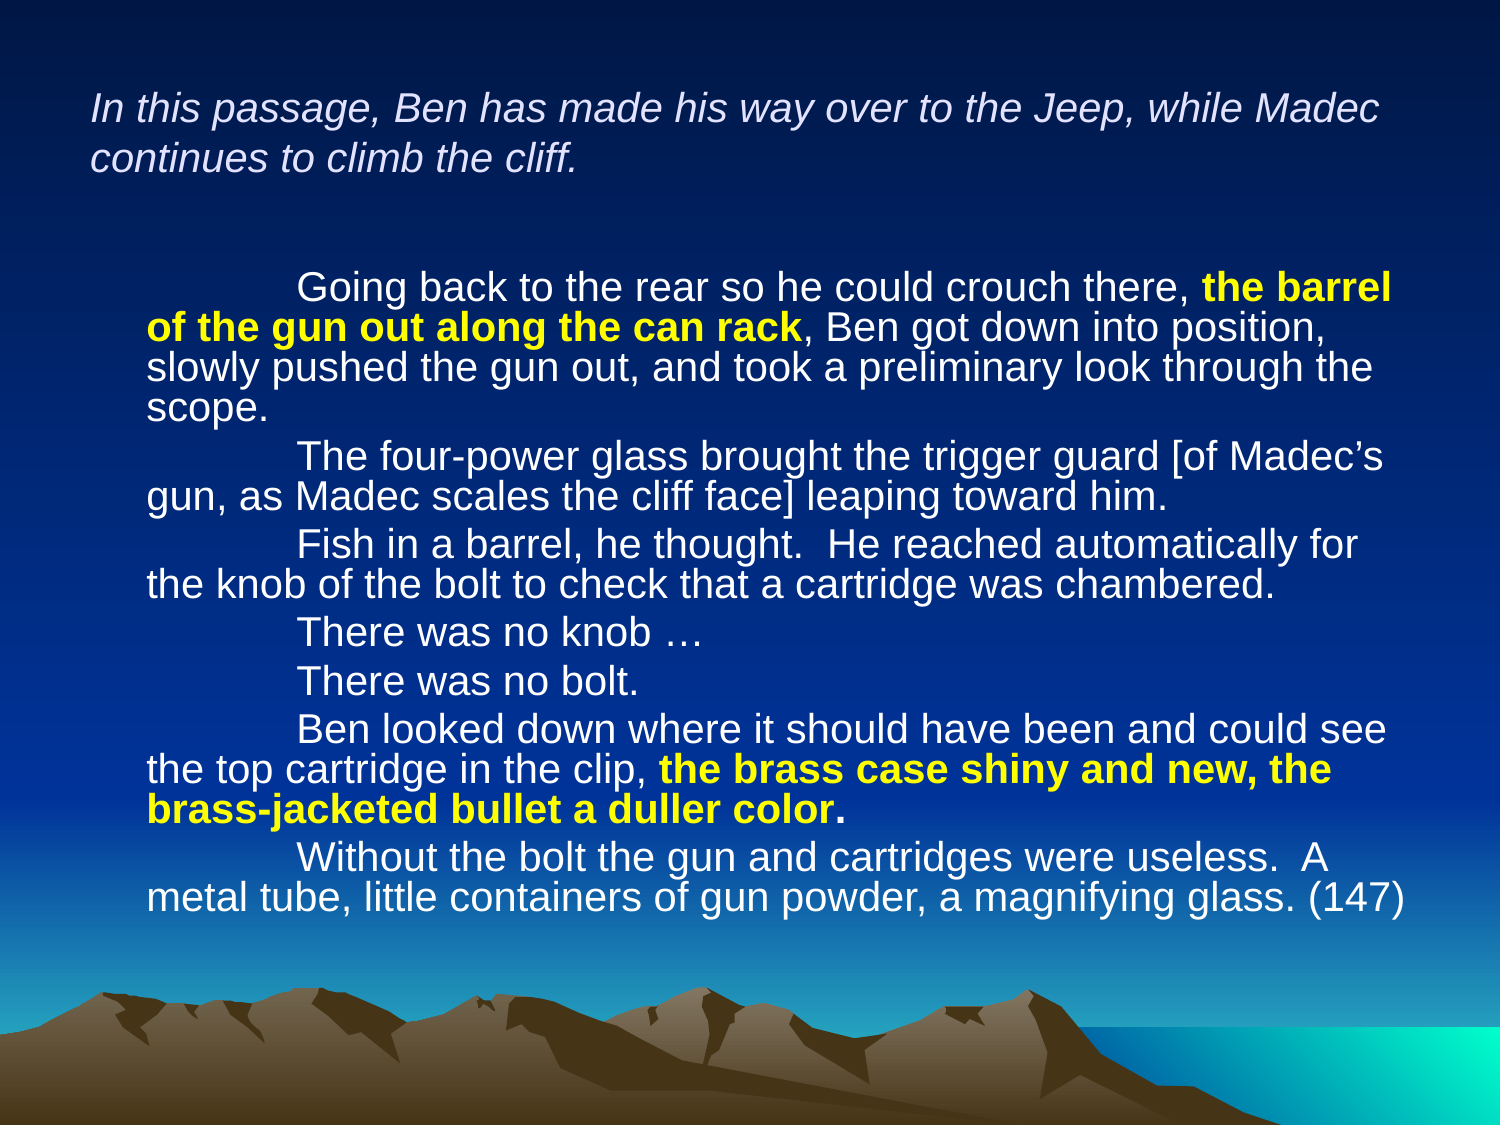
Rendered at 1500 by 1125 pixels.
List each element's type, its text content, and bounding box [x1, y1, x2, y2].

title In this passage, Ben has made his way over to the Jeep, while Madec continues to climb the cliff. [75, 37, 1425, 225]
list Going back to the rear so he could crouch there, the barrel of the gun out along the can rack, Ben got down into position, slowly pushed the gun out, and took a preliminary look through the scope. The four-power glass brought the trigger guard [of Madec’s gun, as Madec scales the cliff face] leaping toward him. Fish in a barrel, he thought. He reached automatically for the knob of the bolt to check that a cartridge was chambered. There was no knob … There was no bolt. Ben looked down where it should have been and could see the top cartridge in the clip, the brass case shiny and new, the brass-jacketed bullet a duller color. Without the bolt the gun and cartridges were useless. A metal tube, little containers of gun powder, a magnifying glass. (147) [75, 262, 1425, 1000]
